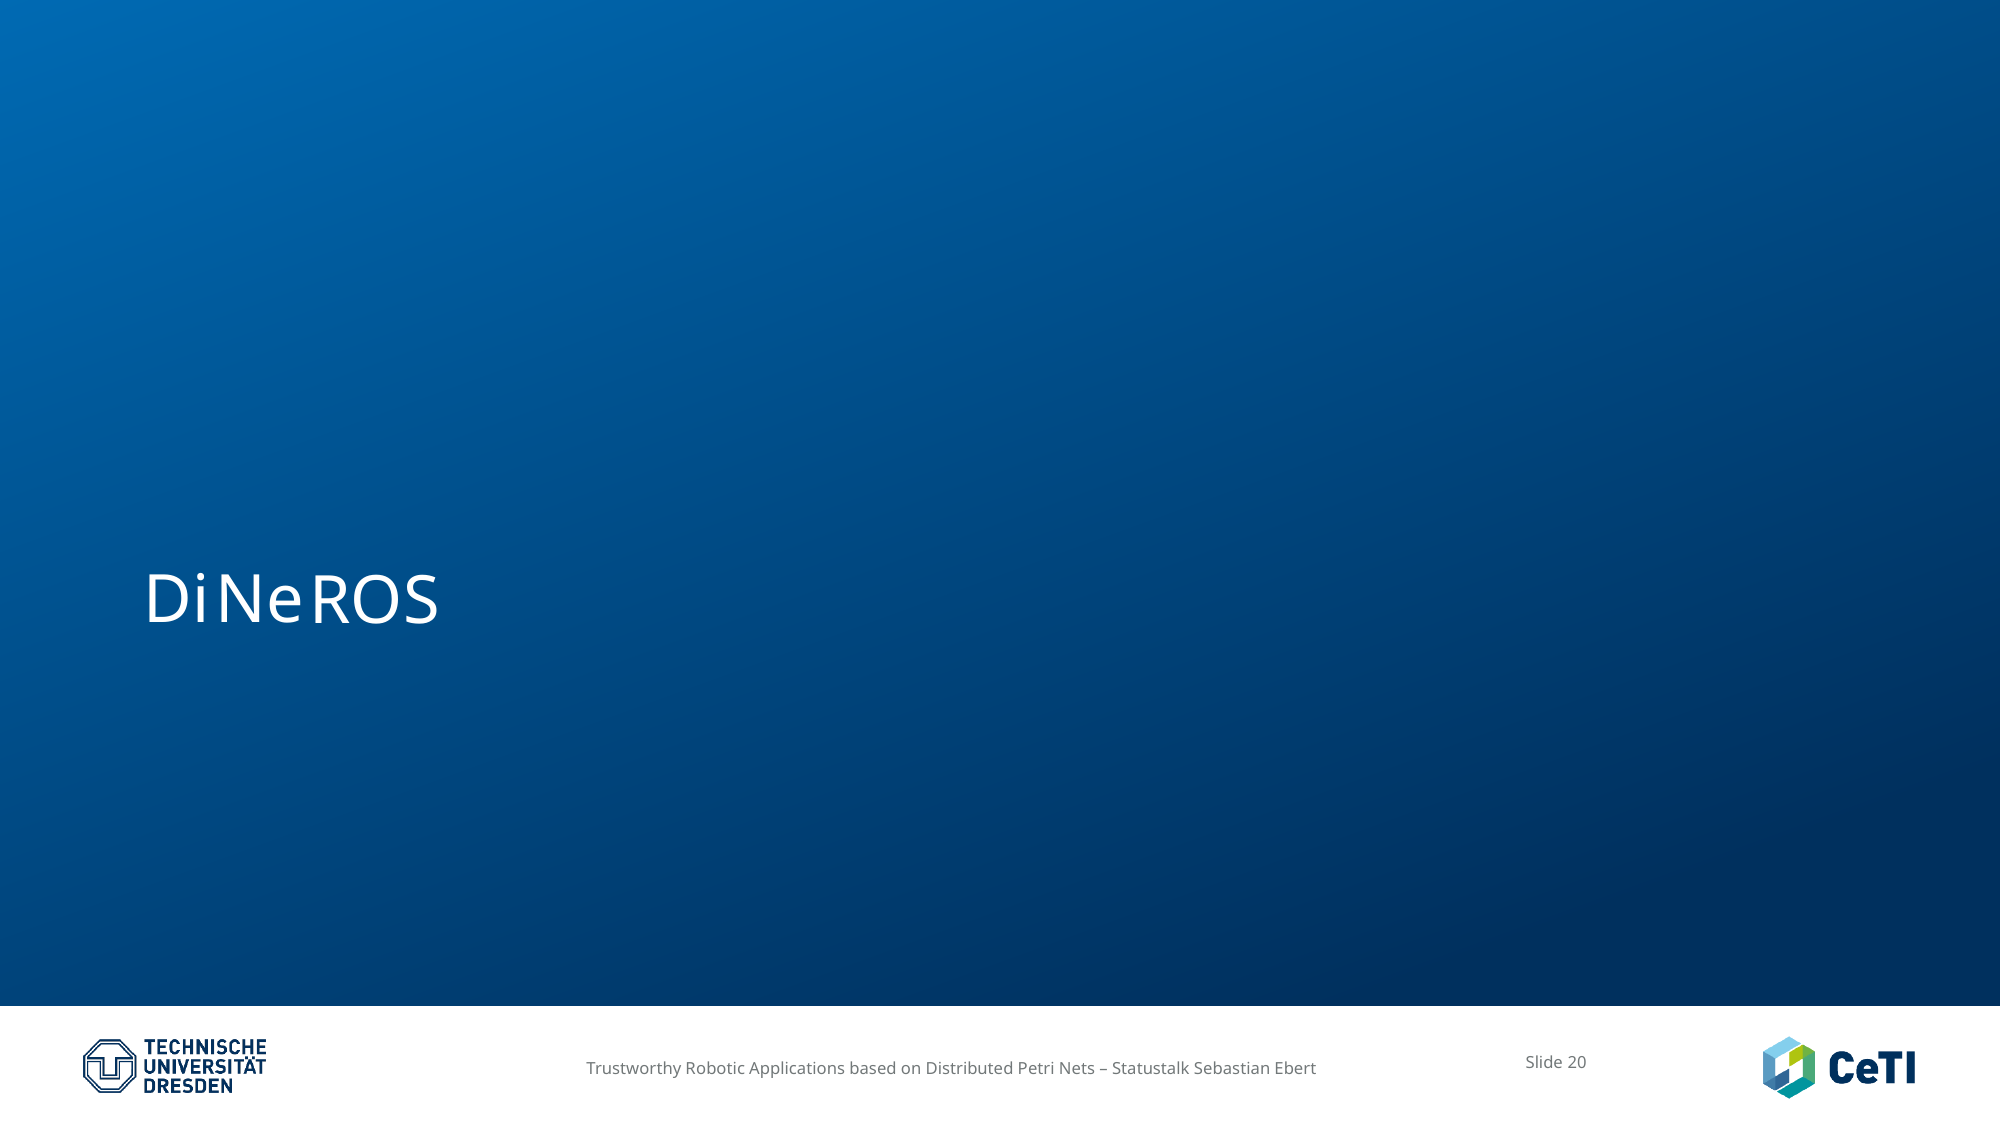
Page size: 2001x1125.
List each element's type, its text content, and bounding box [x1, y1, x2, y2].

title Di [143, 555, 215, 753]
text_box Ne [215, 555, 307, 753]
picture [1762, 1036, 1977, 1101]
picture [83, 1039, 266, 1093]
text_box ROS [309, 556, 449, 754]
